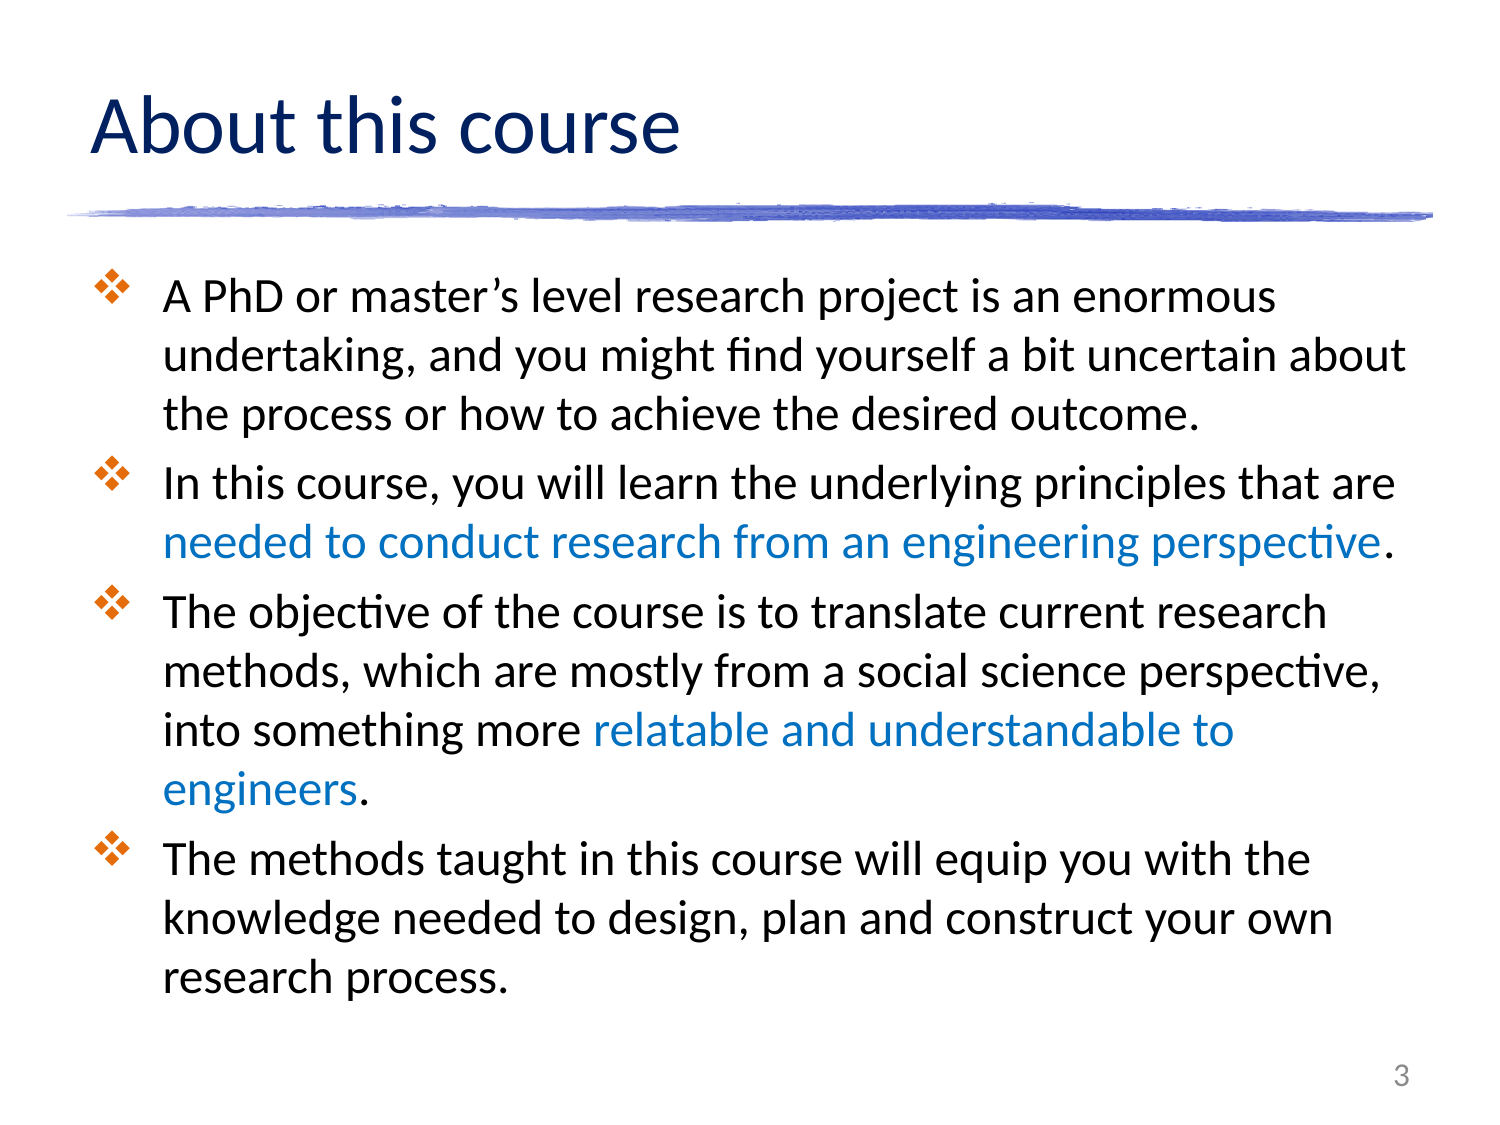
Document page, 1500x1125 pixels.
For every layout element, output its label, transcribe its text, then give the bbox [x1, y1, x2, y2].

picture [55, 202, 1444, 226]
list A PhD or master’s level research project is an enormous undertaking, and you might find yourself a bit uncertain about the process or how to achieve the desired outcome. In this course, you will learn the underlying principles that are needed to conduct research from an engineering perspective. The objective of the course is to translate current research methods, which are mostly from a social science perspective, into something more relatable and understandable to engineers. The methods taught in this course will equip you with the knowledge needed to design, plan and construct your own research process. [75, 255, 1425, 1035]
slide_number 3 [1074, 1042, 1425, 1103]
title About this course [75, 45, 1424, 197]
